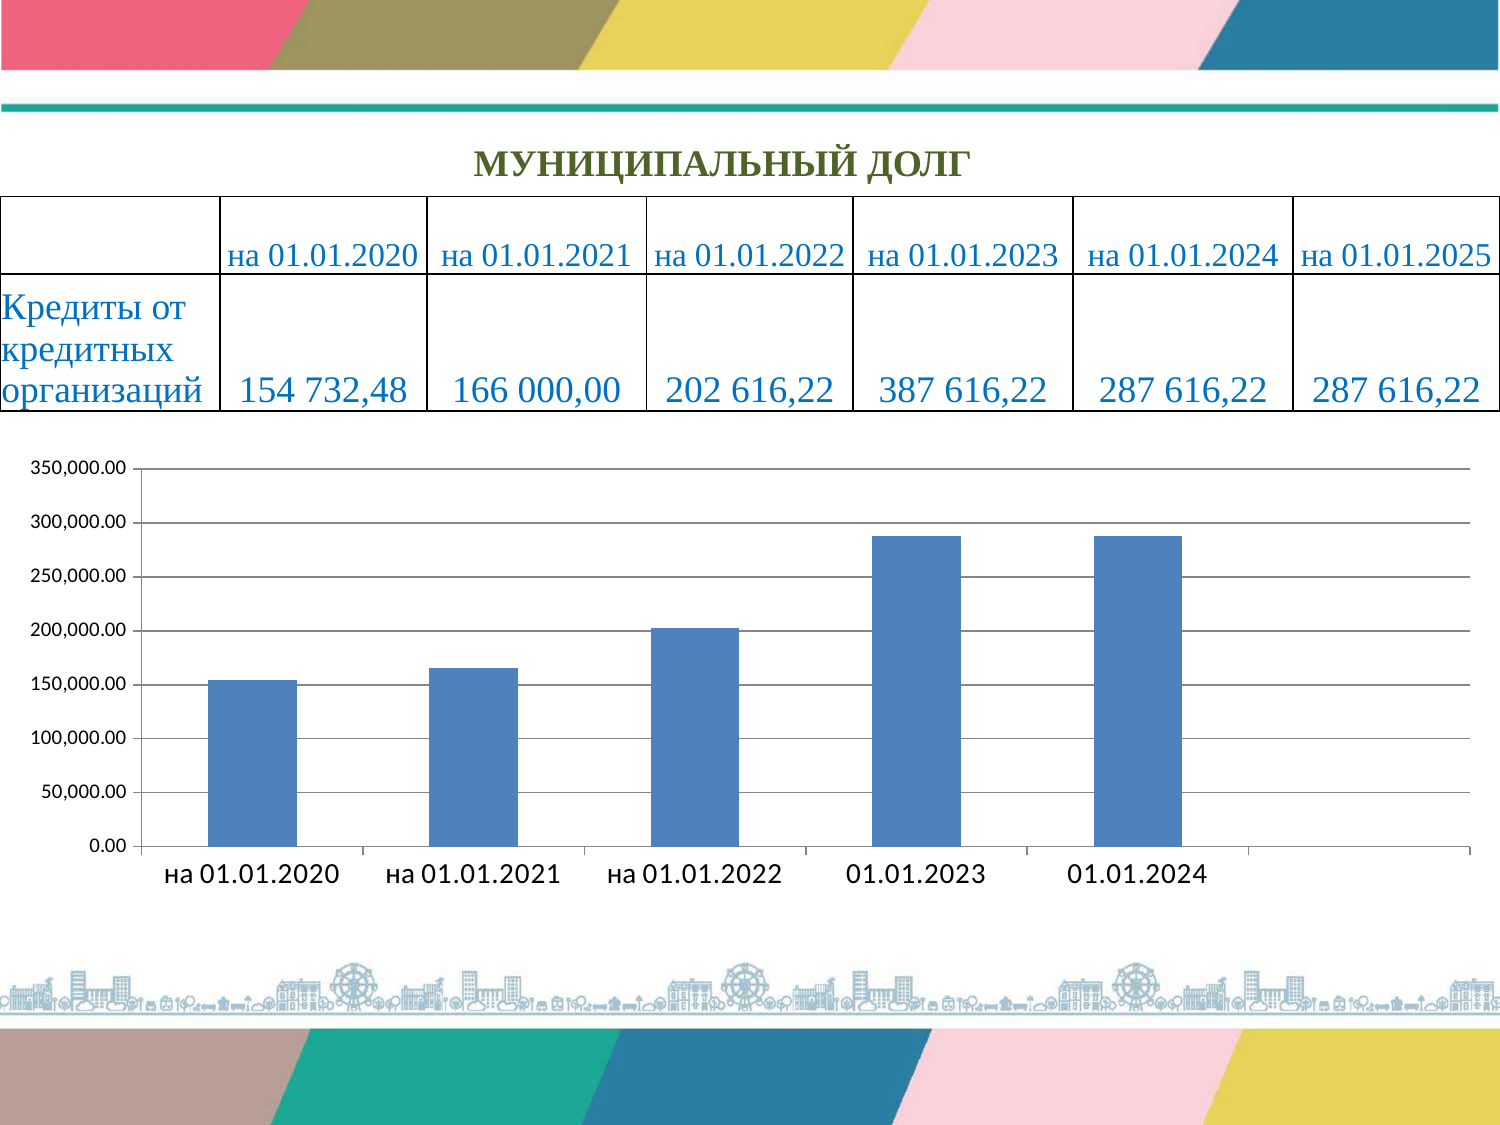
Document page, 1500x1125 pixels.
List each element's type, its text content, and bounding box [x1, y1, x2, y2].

table_cell 154 732,48 [221, 275, 426, 410]
table_cell 287 616,22 [1294, 275, 1499, 410]
table_cell 387 616,22 [854, 275, 1072, 410]
text_box МУНИЦИПАЛЬНЫЙ ДОЛГ [458, 131, 988, 191]
table_header на 01.01.2024 [1074, 197, 1292, 273]
table_header на 01.01.2025 [1294, 197, 1499, 273]
table_header на 01.01.2023 [854, 197, 1072, 273]
table_header на 01.01.2022 [647, 197, 852, 273]
table_header на 01.01.2021 [428, 197, 646, 273]
table_cell 166 000,00 [428, 275, 646, 410]
picture [0, 0, 1500, 115]
chart [0, 449, 1500, 901]
table_cell Кредиты от кредитных организаций [1, 275, 219, 410]
table_cell 202 616,22 [647, 275, 852, 410]
table_header на 01.01.2020 [221, 197, 426, 273]
table_header [1, 197, 219, 273]
picture [0, 962, 1500, 1125]
table_cell 287 616,22 [1074, 275, 1292, 410]
